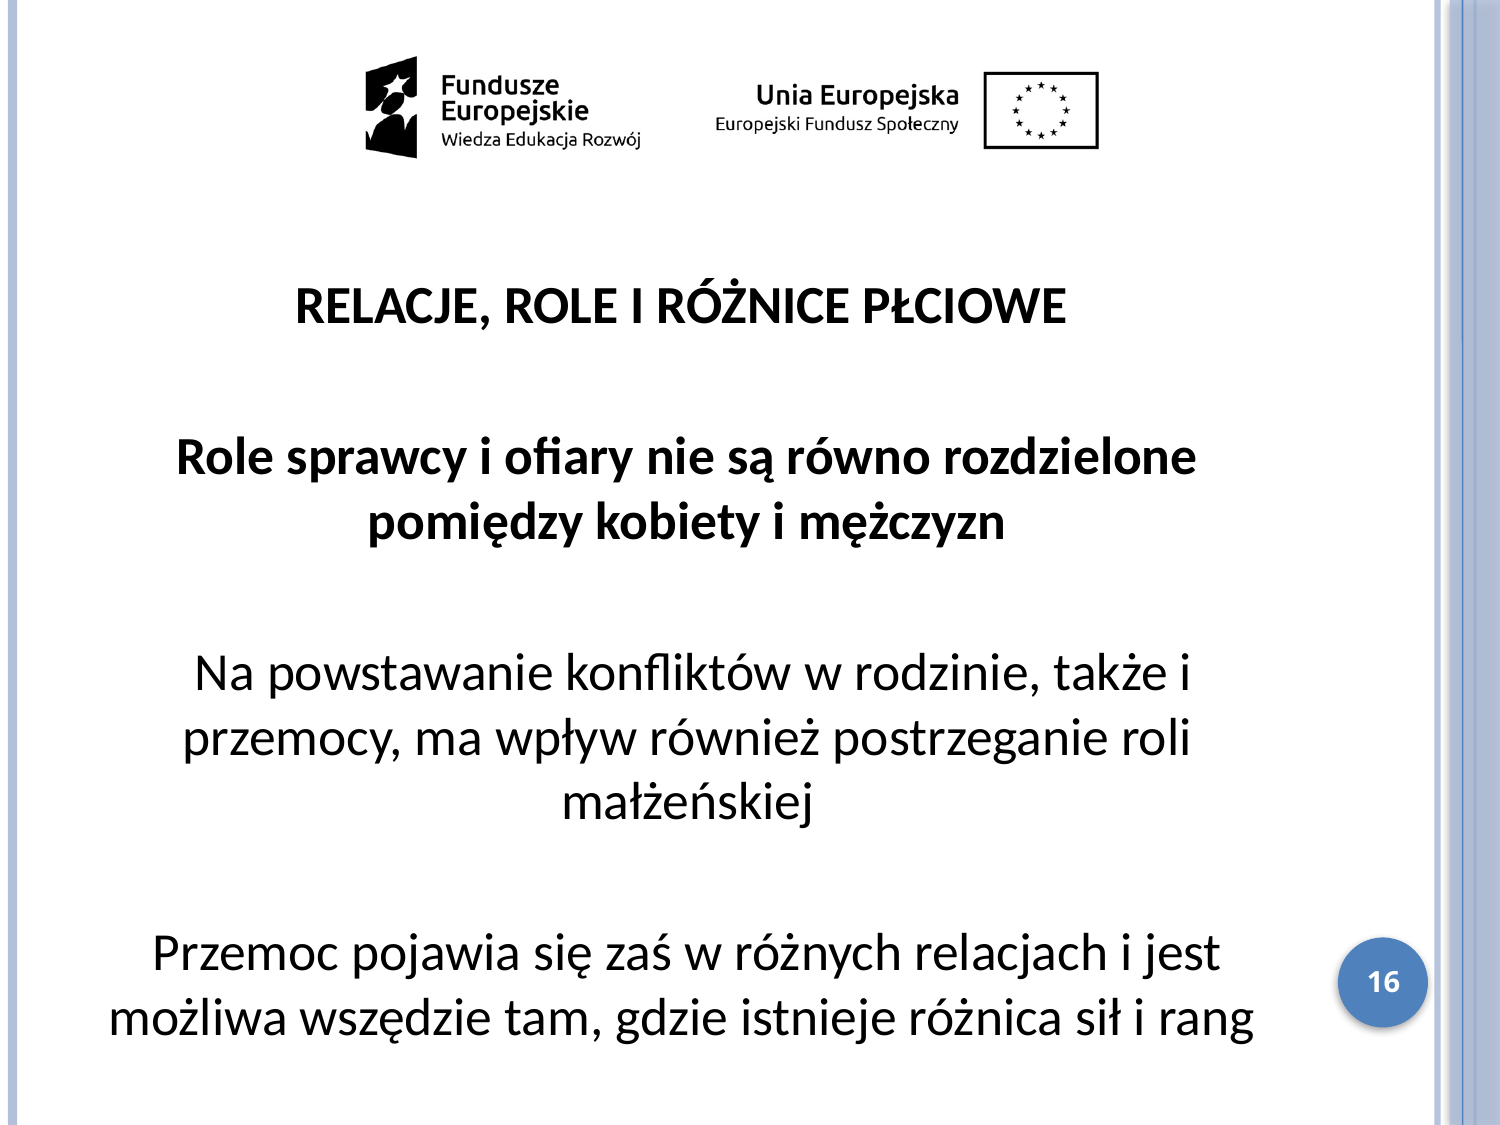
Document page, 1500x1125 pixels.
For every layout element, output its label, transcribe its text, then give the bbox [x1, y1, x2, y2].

list RELACJE, ROLE I RÓŻNICE PŁCIOWE Role sprawcy i ofiary nie są równo rozdzielone pomiędzy kobiety i mężczyzn Na powstawanie konfliktów w rodzinie, także i przemocy, ma wpływ również postrzeganie roli małżeńskiej Przemoc pojawia się zaś w różnych relacjach i jest możliwa wszędzie tam, gdzie istnieje różnica sił i rang [75, 262, 1300, 1062]
slide_number 16 [1333, 940, 1434, 1027]
picture [340, 30, 1124, 184]
